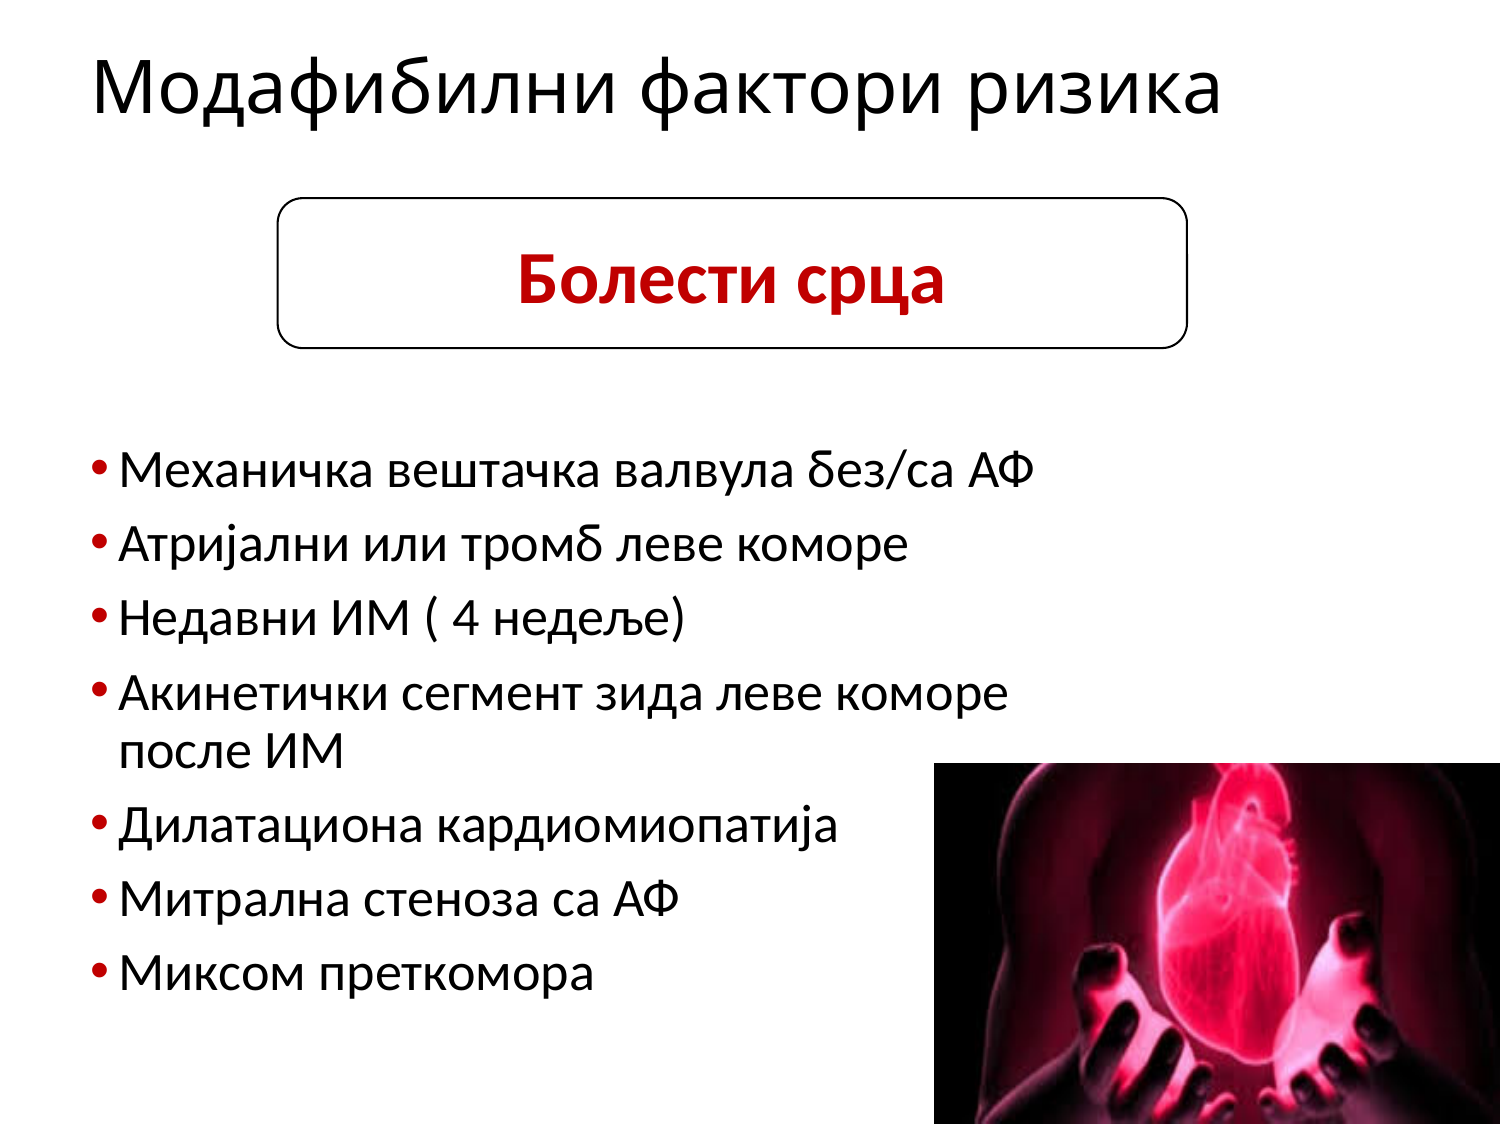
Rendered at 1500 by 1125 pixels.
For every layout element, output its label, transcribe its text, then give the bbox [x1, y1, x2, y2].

text_box Болести срца [276, 197, 1189, 350]
picture [934, 763, 1500, 1124]
list Механичка вештачка валвула без/са АФ Атријални или тромб леве коморе Недавни ИМ ( 4 недеље) Акинетички сегмент зида леве коморе после ИМ Дилатациона кардиомиопатија Митрална стеноза са АФ Миксом преткомора [75, 220, 1093, 1102]
title Модафибилни фактори ризика [75, 40, 1451, 220]
